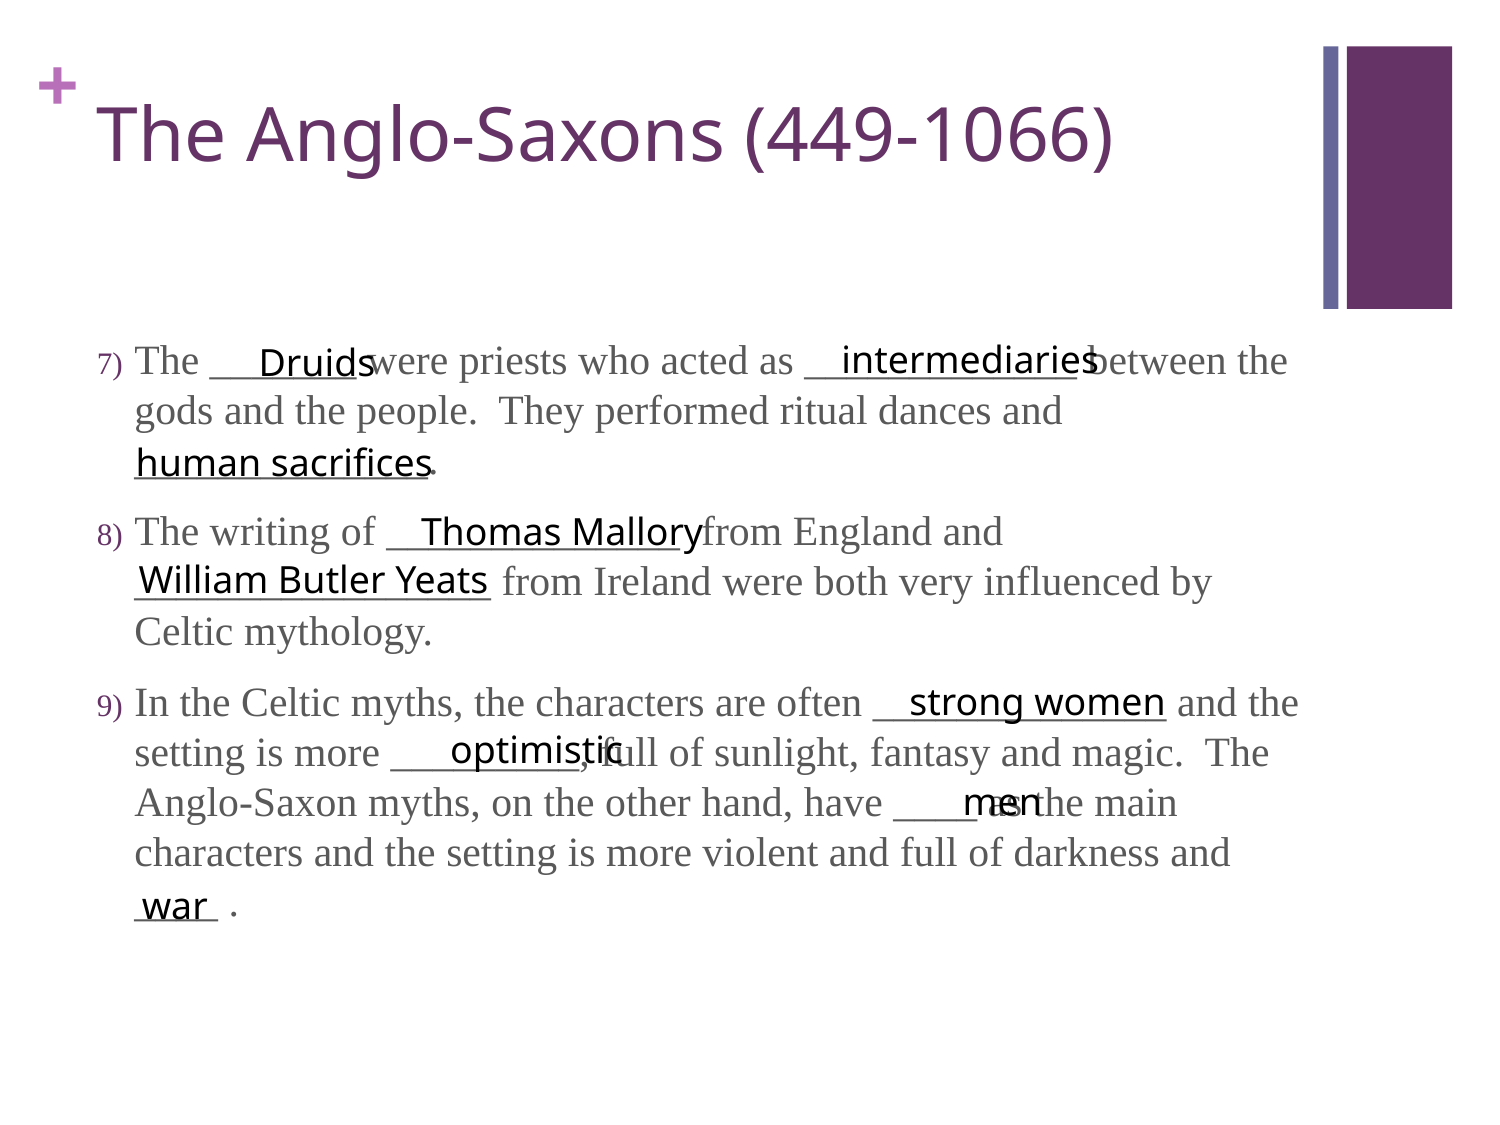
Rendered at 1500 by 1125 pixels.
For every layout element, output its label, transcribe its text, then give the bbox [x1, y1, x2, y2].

text_box Thomas Mallory [406, 500, 719, 560]
list The _______ were priests who acted as _____________ between the gods and the people. They performed ritual dances and ______________. The writing of ______________ from England and _________________ from Ireland were both very influenced by Celtic mythology. In the Celtic myths, the characters are often ______________ and the setting is more _________, full of sunlight, fantasy and magic. The Anglo-Saxon myths, on the other hand, have ____ as the main characters and the setting is more violent and full of darkness and ____ . [81, 324, 1322, 1005]
text_box human sacrifices [120, 431, 505, 491]
text_box Druids [243, 331, 417, 391]
text_box war [127, 874, 250, 935]
title The Anglo-Saxons (449-1066) [81, 79, 1322, 263]
text_box optimistic [435, 718, 705, 779]
text_box William Butler Yeats [123, 549, 573, 609]
text_box men [947, 770, 1130, 831]
text_box intermediaries [826, 329, 1116, 389]
text_box strong women [894, 670, 1230, 731]
